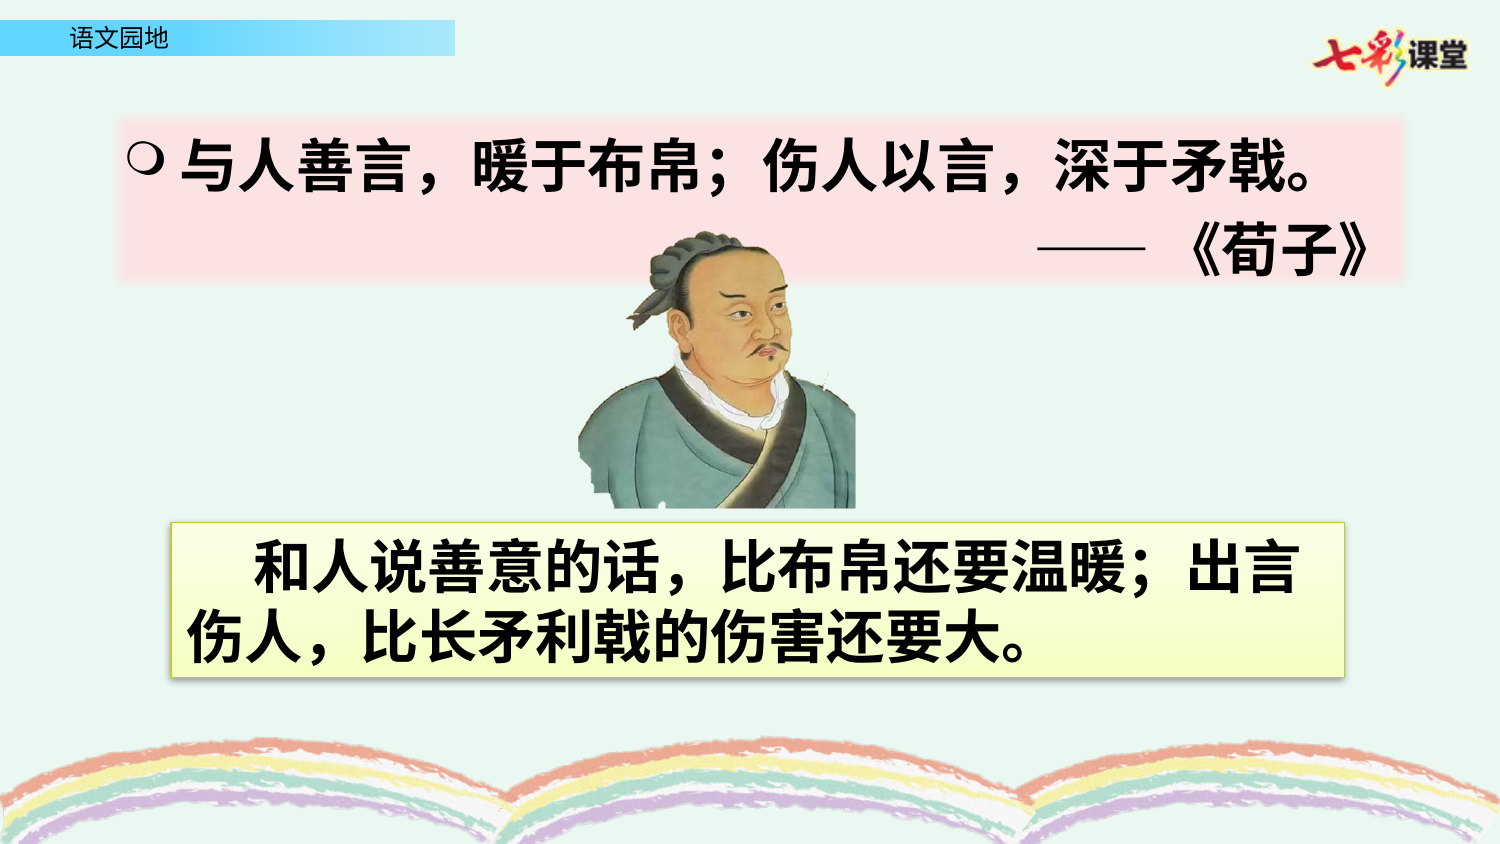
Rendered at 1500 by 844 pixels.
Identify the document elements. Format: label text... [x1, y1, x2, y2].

text_box 和人说善意的话，比布帛还要温暖；出言伤人，比长矛利戟的伤害还要大。 [170, 522, 1345, 678]
text_box 与人善言，暖于布帛；伤人以言，深于矛戟。 ——《荀子》 [126, 126, 1396, 276]
picture [0, 220, 1500, 844]
picture [1308, 14, 1477, 95]
